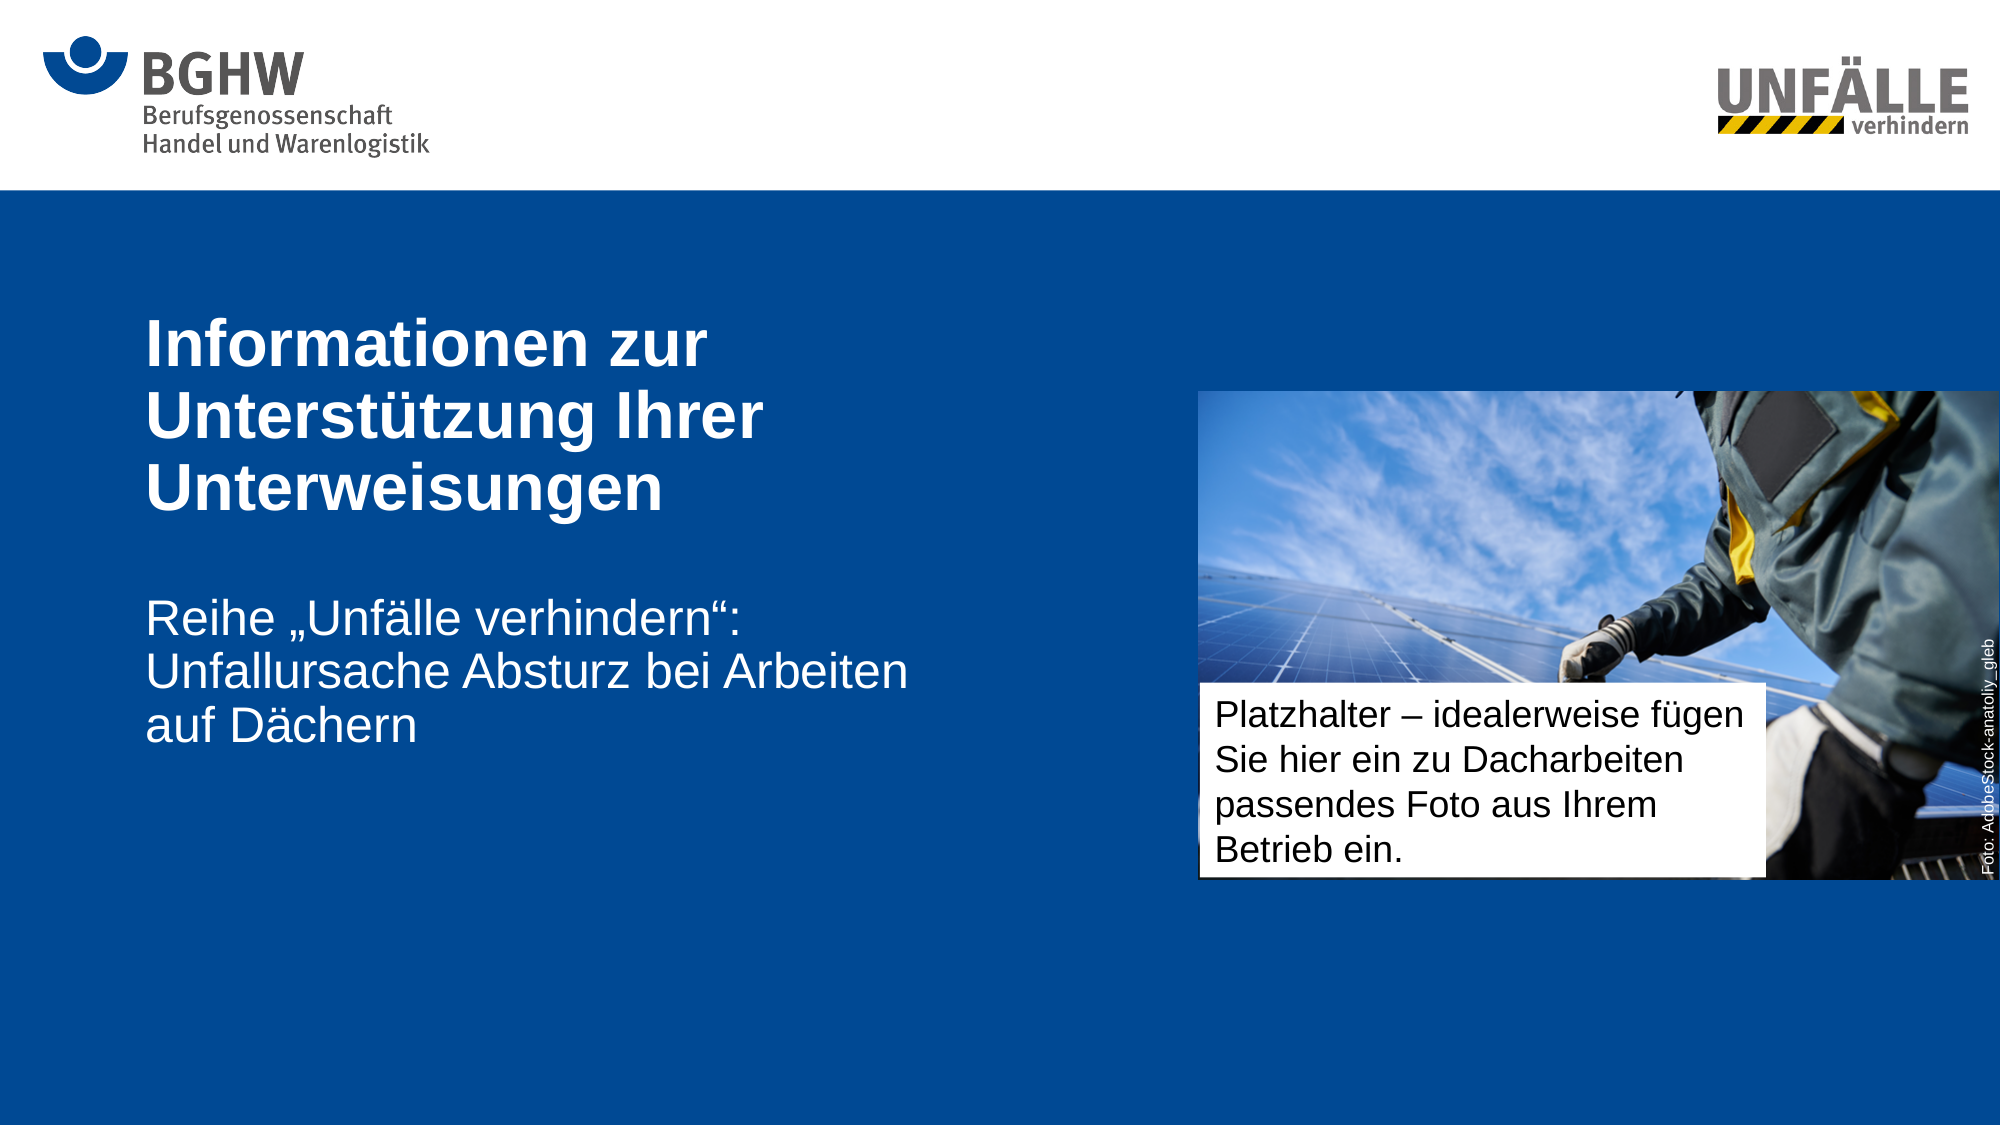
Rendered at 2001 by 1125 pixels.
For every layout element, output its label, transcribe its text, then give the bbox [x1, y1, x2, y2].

picture [43, 36, 430, 158]
subtitle Reihe „Unfälle verhindern“: Unfallursache Absturz bei Arbeiten auf Dächern [145, 591, 983, 753]
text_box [1198, 391, 1999, 880]
title Informationen zur Unterstützung Ihrer Unterweisungen [145, 308, 971, 510]
picture [1707, 29, 1984, 151]
